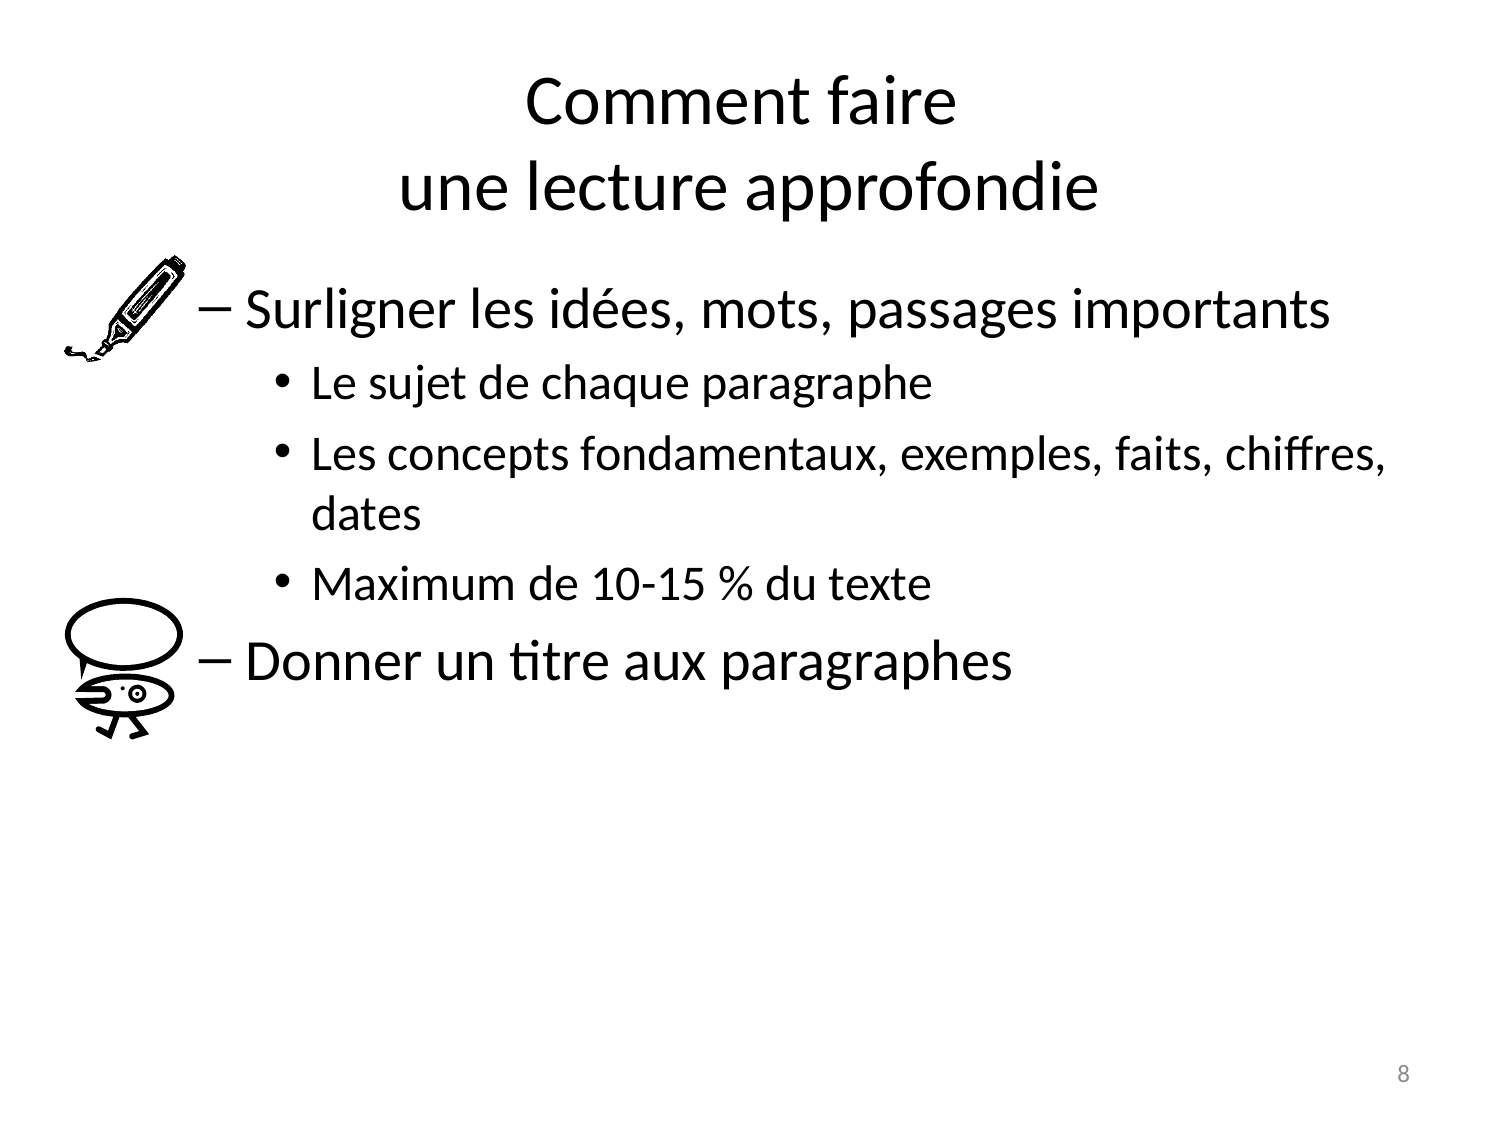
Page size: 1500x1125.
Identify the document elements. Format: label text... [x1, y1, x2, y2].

picture [64, 255, 186, 362]
picture [64, 597, 184, 740]
title Comment faire une lecture approfondie [75, 45, 1425, 233]
list Surligner les idées, mots, passages importants Le sujet de chaque paragraphe Les concepts fondamentaux, exemples, faits, chiffres, dates Maximum de 10-15 % du texte Donner un titre aux paragraphes [108, 262, 1459, 1005]
slide_number 8 [1074, 1042, 1425, 1103]
